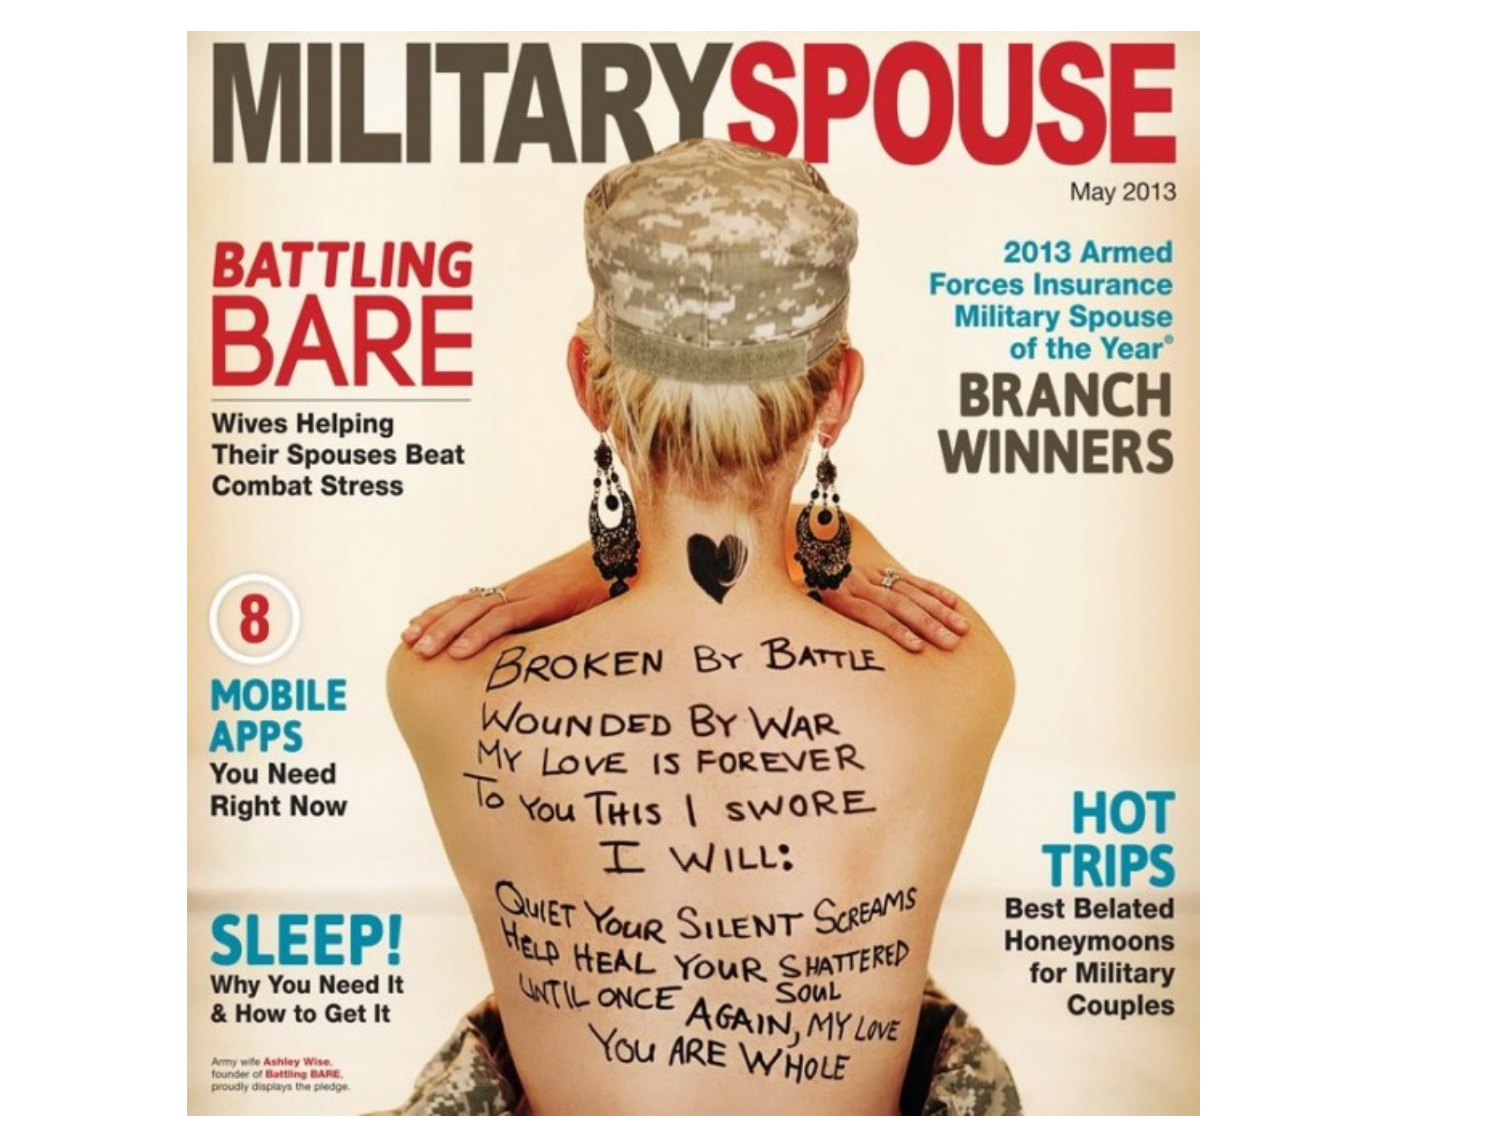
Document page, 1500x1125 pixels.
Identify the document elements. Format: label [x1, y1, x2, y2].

list [187, 30, 1201, 1117]
